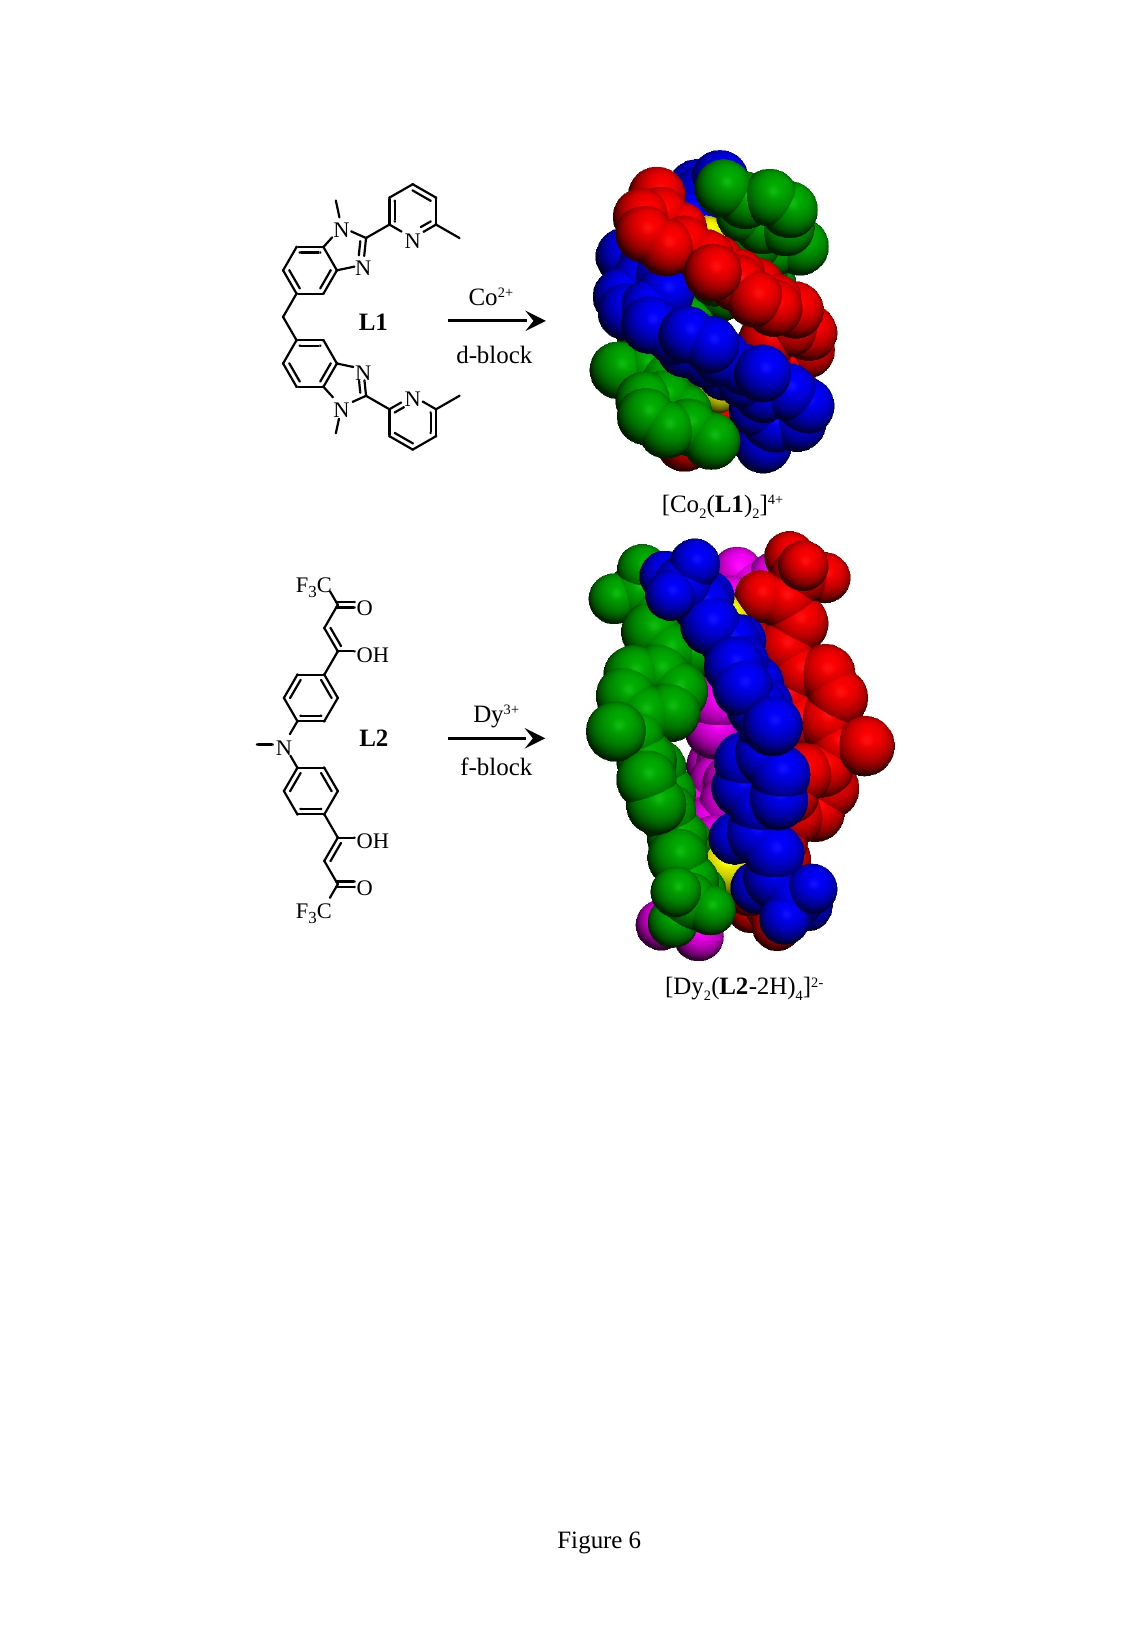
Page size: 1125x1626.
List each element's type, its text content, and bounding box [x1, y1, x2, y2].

text_box Figure 6 [542, 1516, 657, 1561]
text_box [255, 148, 904, 1008]
